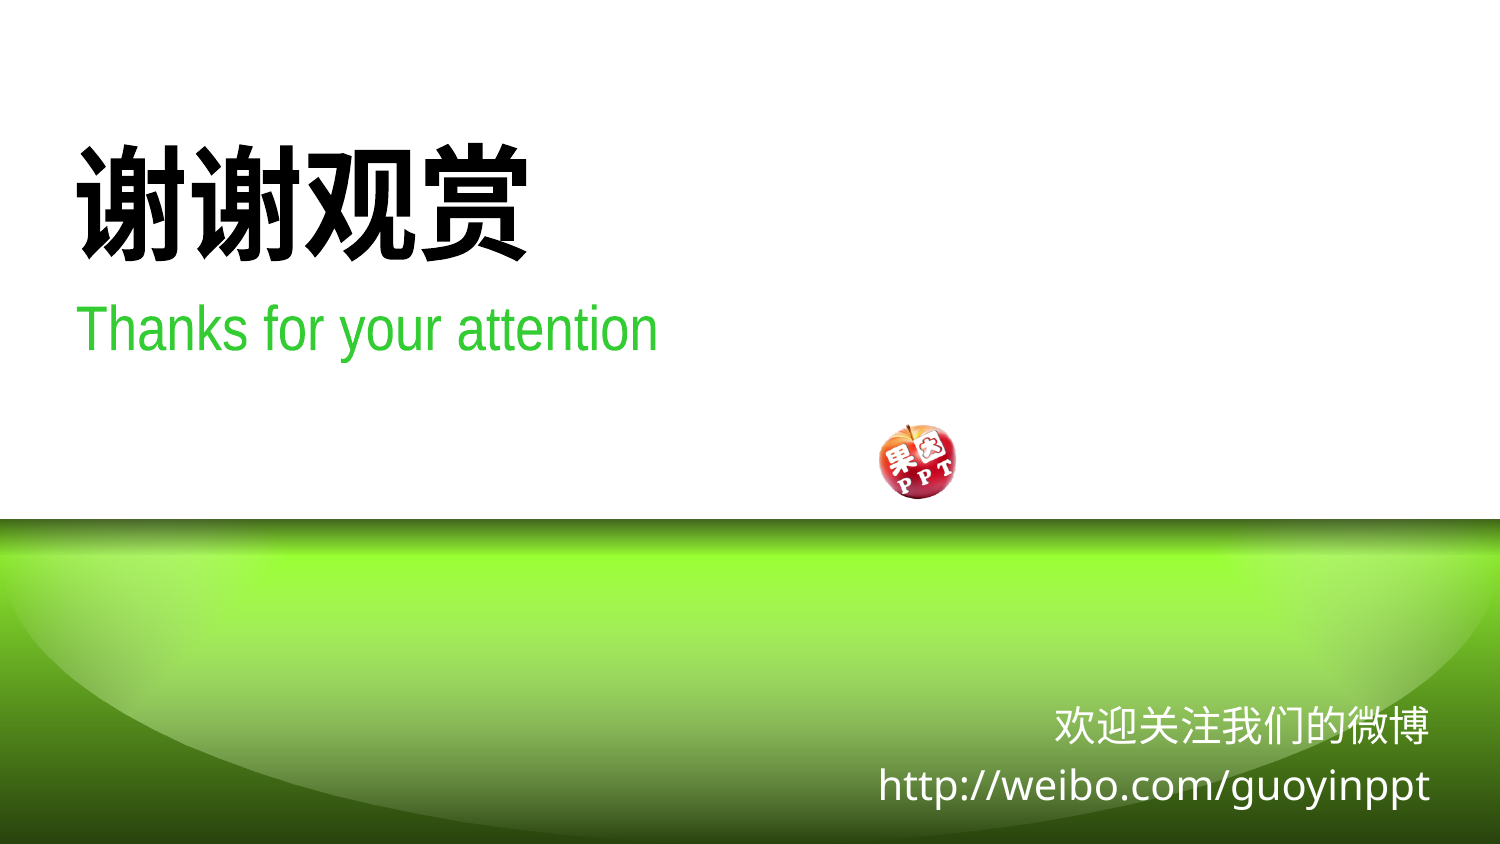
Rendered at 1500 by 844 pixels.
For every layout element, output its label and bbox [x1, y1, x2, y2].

text_box [0, 0, 1500, 844]
picture [877, 421, 958, 503]
